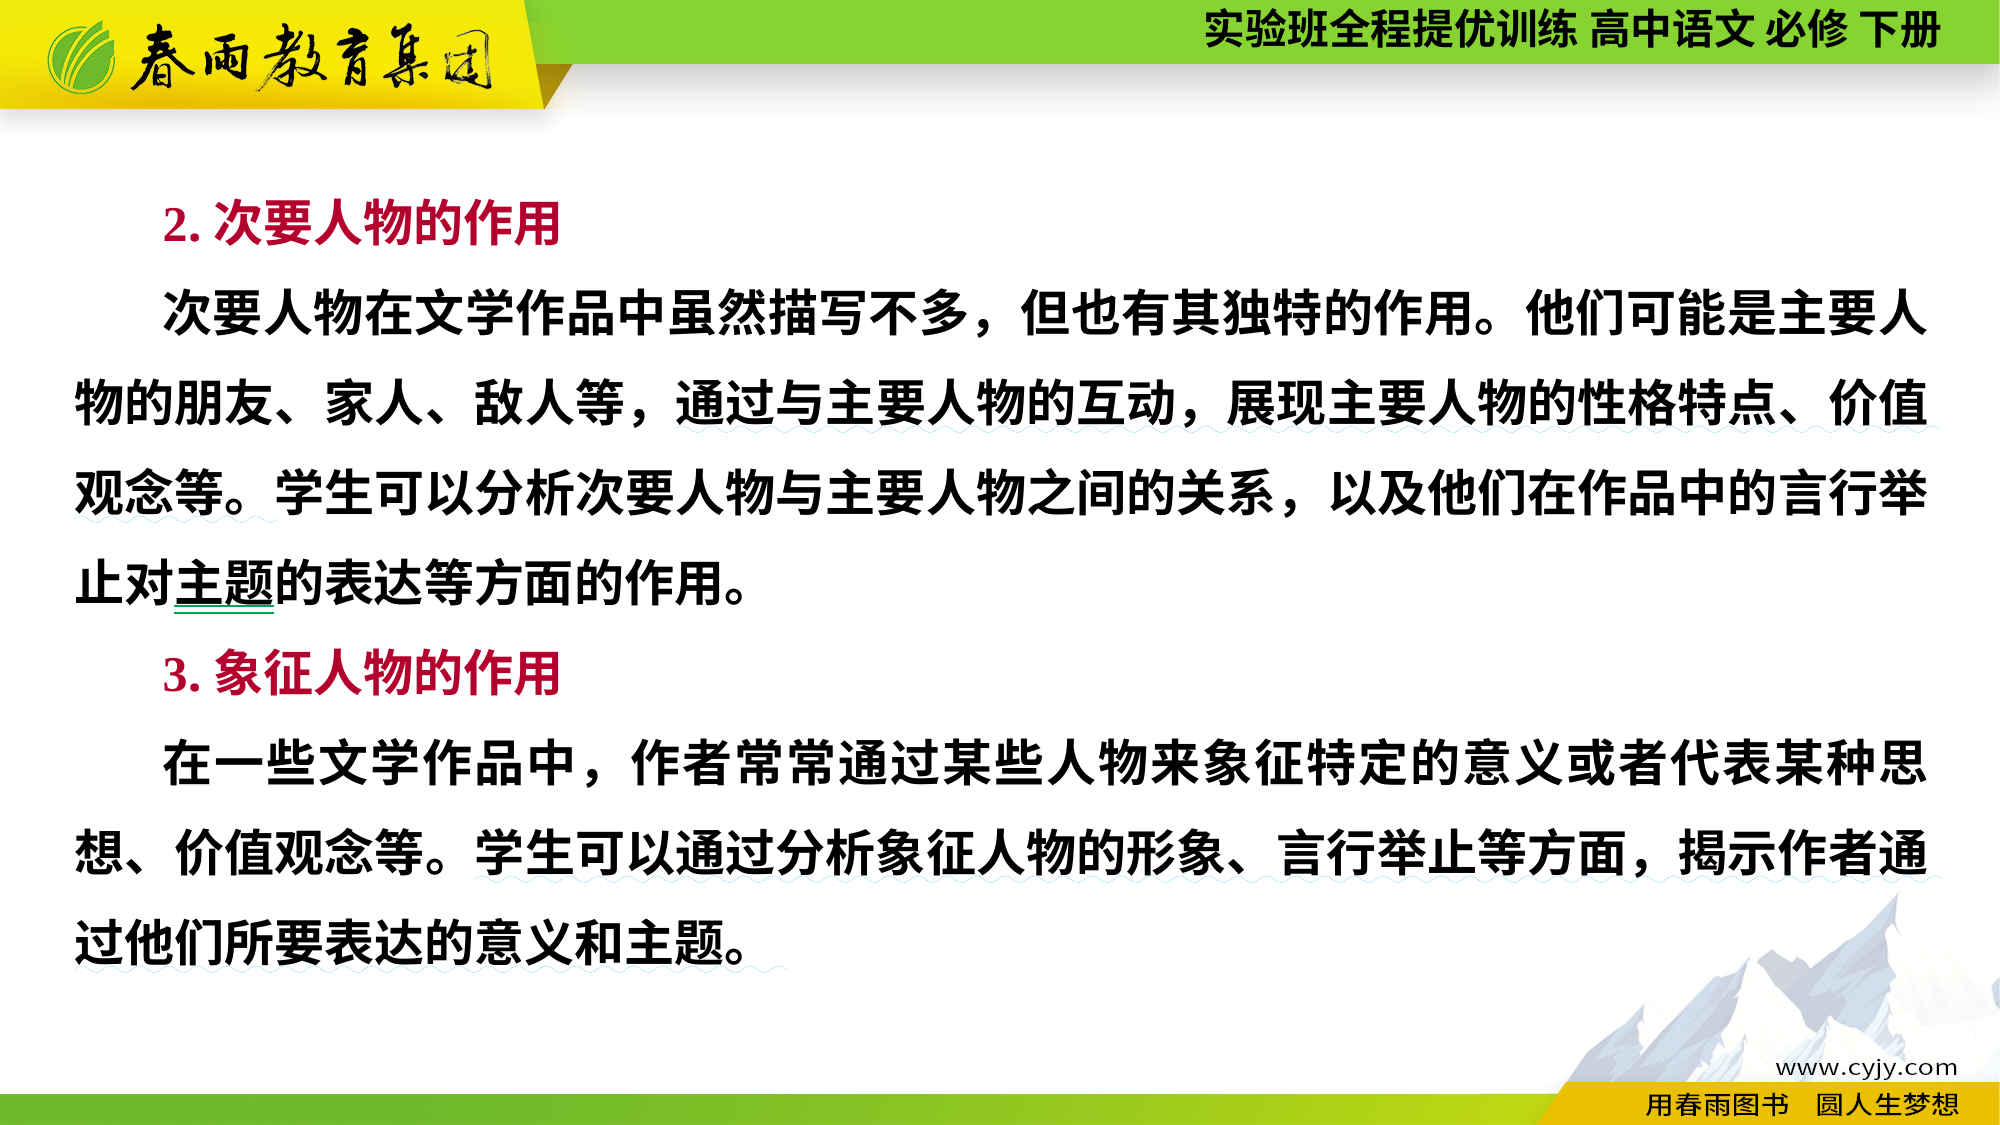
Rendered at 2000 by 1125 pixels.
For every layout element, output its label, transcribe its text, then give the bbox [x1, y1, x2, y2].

picture [0, 0, 2000, 1125]
list 2.次要人物的作用 次要人物在文学作品中虽然描写不多，但也有其独特的作用。他们可能是主要人物的朋友、家人、敌人等，通过与主要人物的互动，展现主要人物的性格特点、价值观念等。学生可以分析次要人物与主要人物之间的关系，以及他们在作品中的言行举止对主题的表达等方面的作用。 3.象征人物的作用 在一些文学作品中，作者常常通过某些人物来象征特定的意义或者代表某种思想、价值观念等。学生可以通过分析象征人物的形象、言行举止等方面，揭示作者通过他们所要表达的意义和主题。 [59, 154, 1944, 976]
